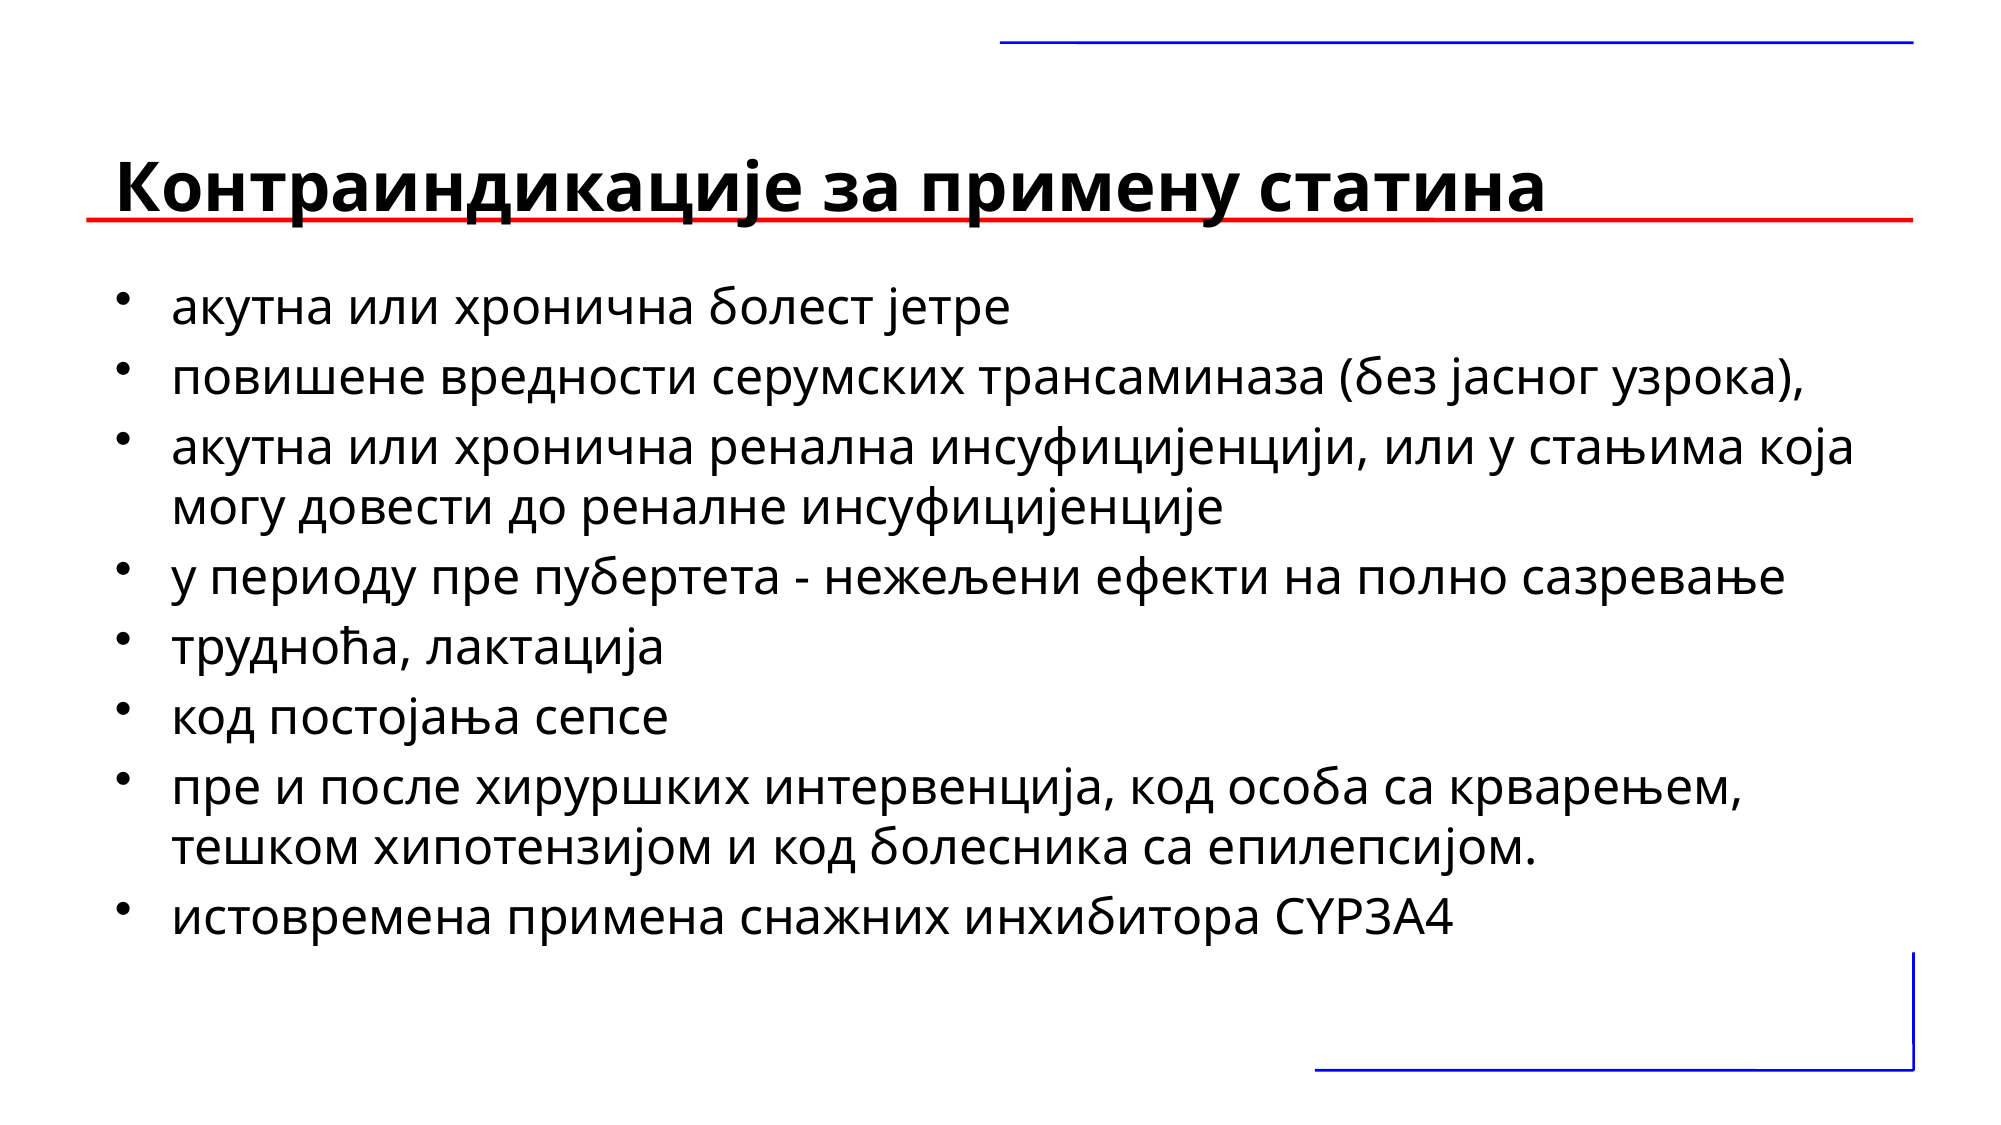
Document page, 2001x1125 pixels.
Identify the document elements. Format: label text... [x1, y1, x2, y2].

title Контраиндикације за примену статина [99, 20, 1898, 233]
list акутна или хронична болест јетре повишене вредности серумских трансаминаза (без јасног узрока), акутна или хронична ренална инсуфицијенцији, или у стањима која могу довести до реналне инсуфицијенције у периоду пре пубертета - нежељени ефекти на полно сазревање трудноћа, лактација код постојања сепсе пре и после хируршких интервенција, код особа са крварењем, тешком хипотензијом и код болесника са епилепсијом. истовремена примена снажних инхибитора CYP3A4 [99, 267, 1898, 1094]
